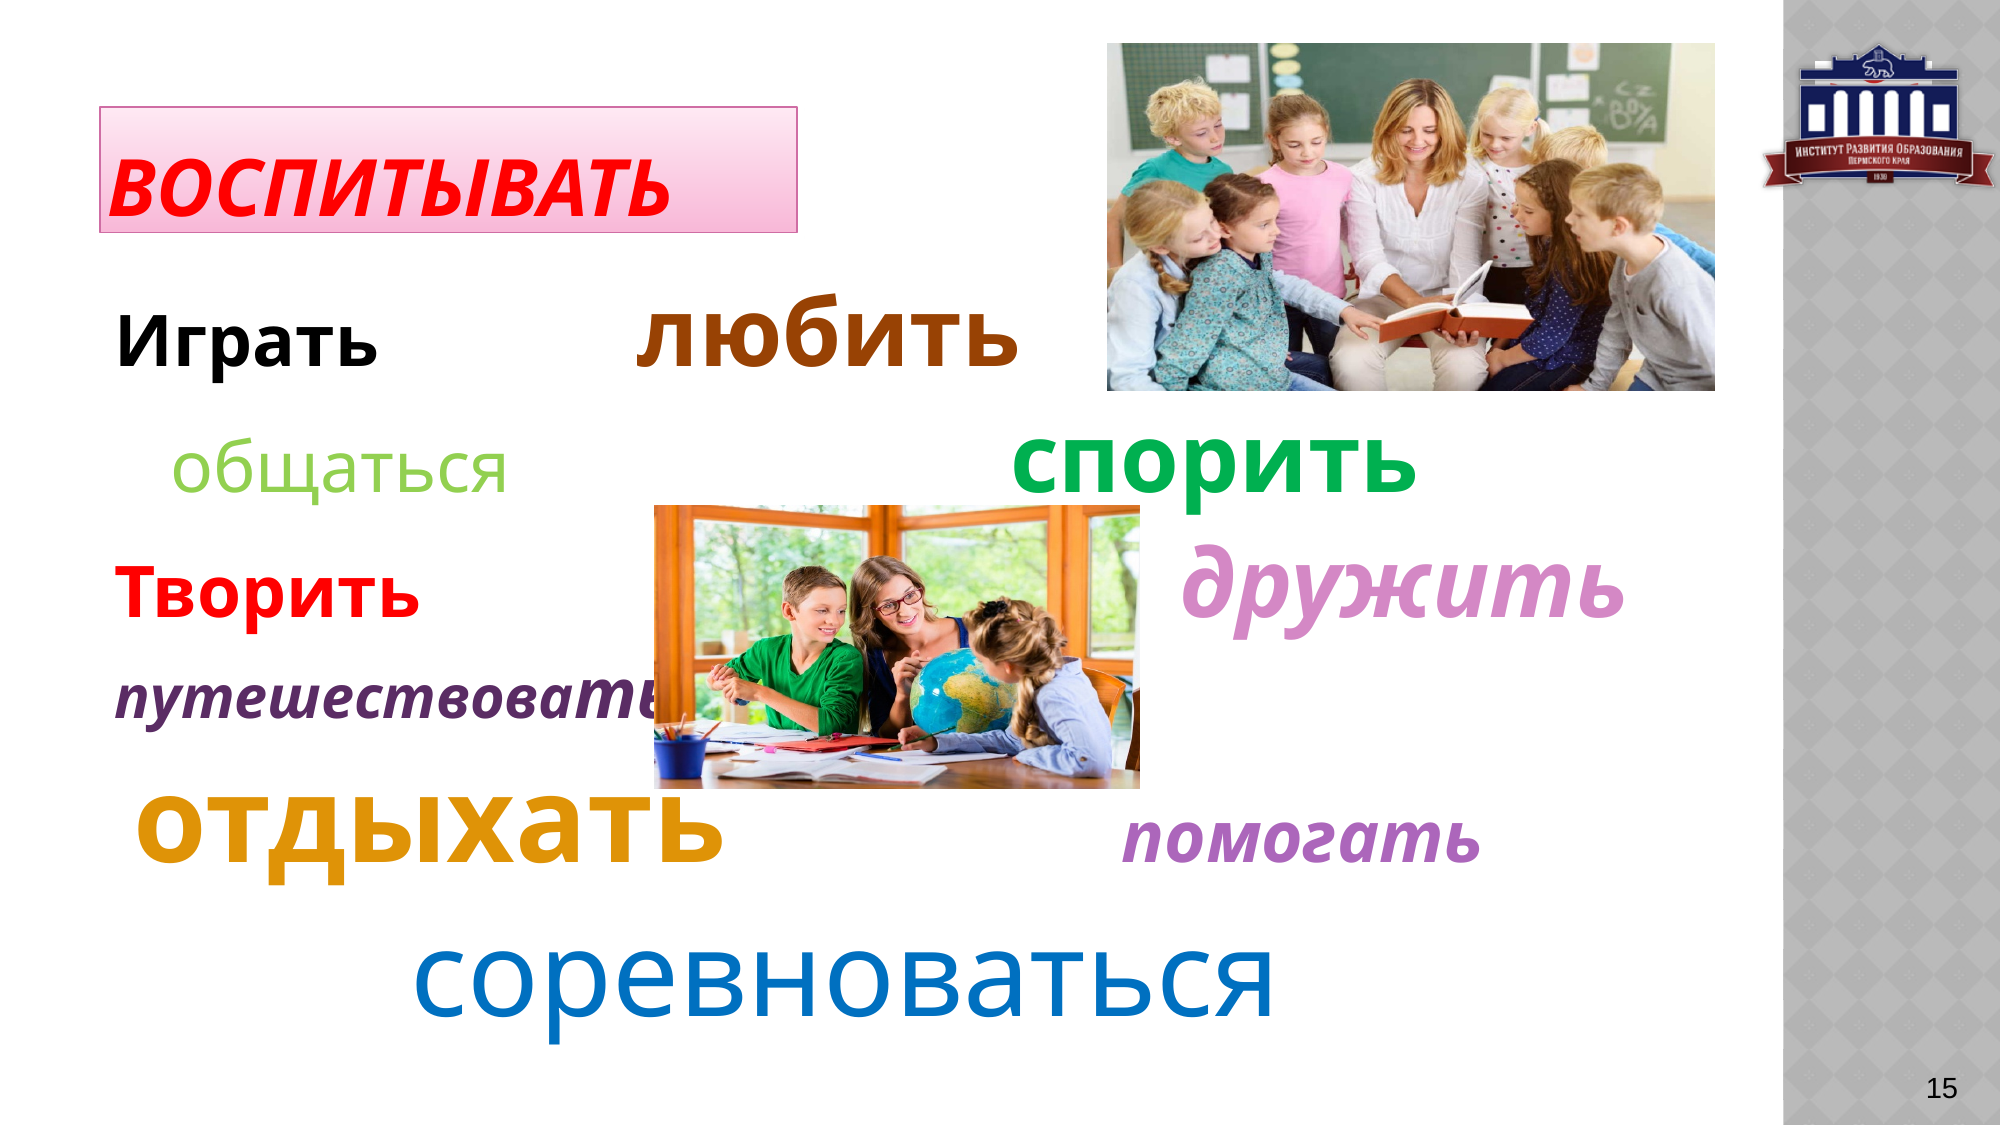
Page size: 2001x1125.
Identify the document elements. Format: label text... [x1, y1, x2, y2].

picture [1106, 43, 1715, 391]
picture [1757, 38, 2000, 194]
picture [654, 505, 1141, 789]
title ВОСПИТЫВАТЬ [99, 106, 798, 233]
list Играть любить общаться спорить Творить дружить путешествовать отдыхать помогать соревноваться [99, 264, 1684, 1059]
